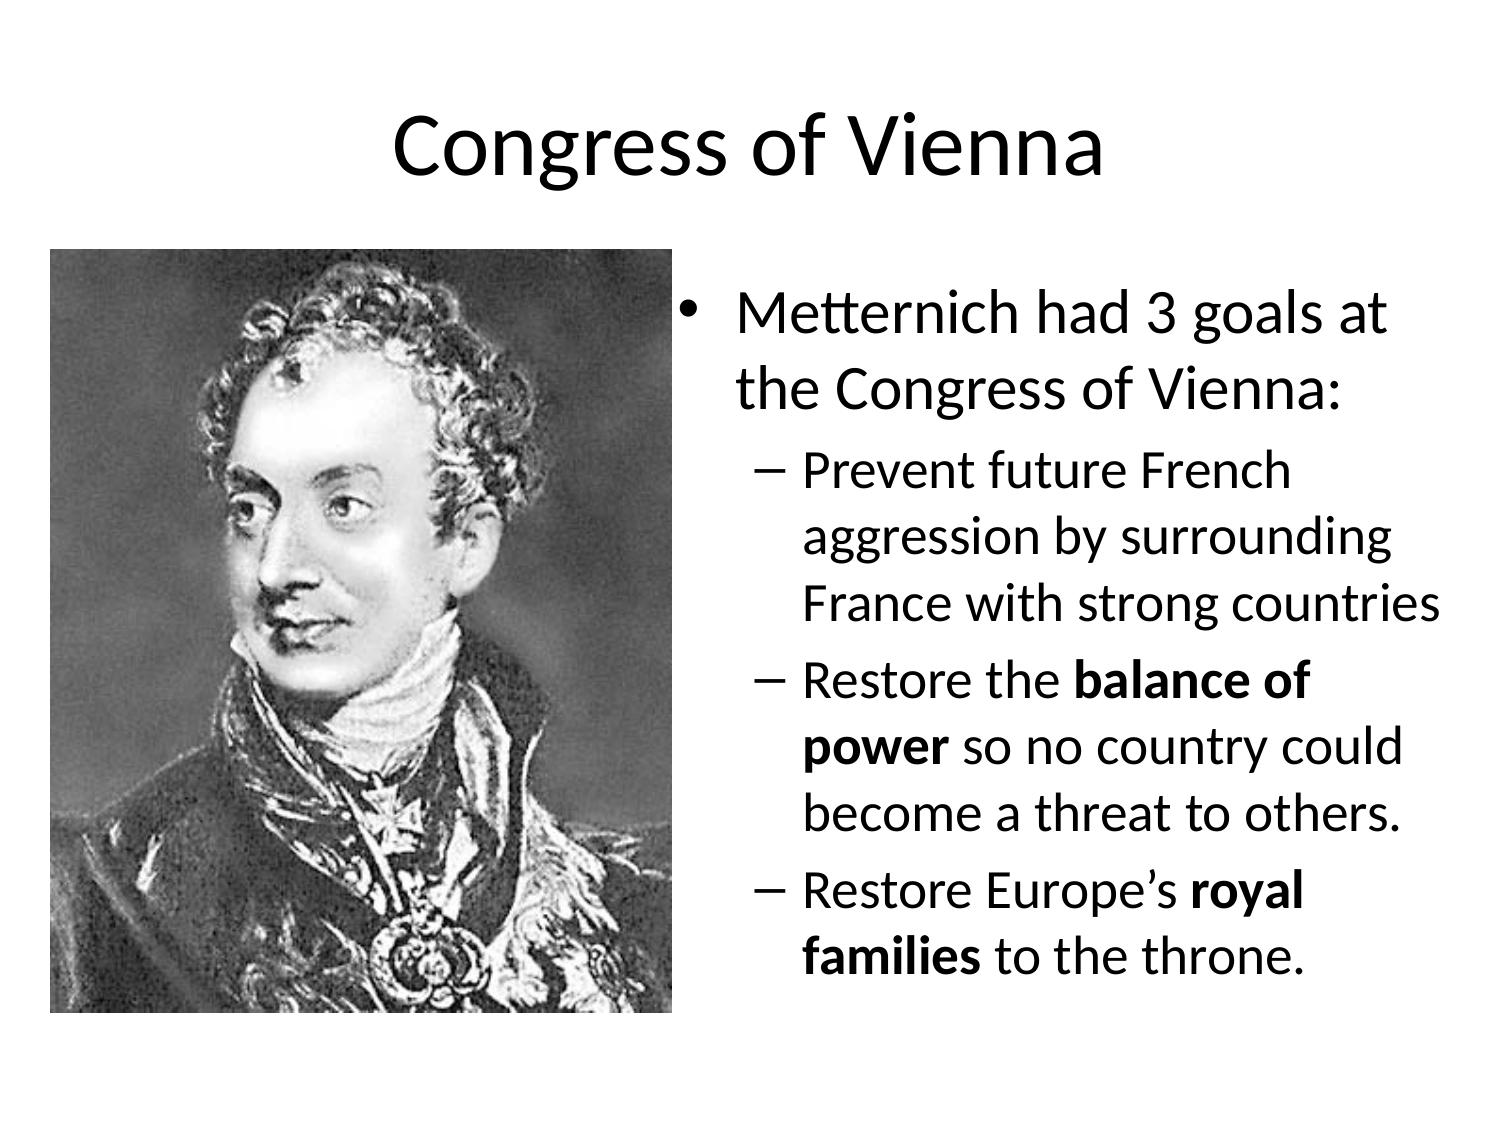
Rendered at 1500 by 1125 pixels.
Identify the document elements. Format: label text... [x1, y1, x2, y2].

title Congress of Vienna [75, 45, 1425, 233]
picture [49, 249, 672, 1013]
list Metternich had 3 goals at the Congress of Vienna: Prevent future French aggression by surrounding France with strong countries Restore the balance of power so no country could become a threat to others. Restore Europe’s royal families to the throne. [676, 262, 1463, 1005]
